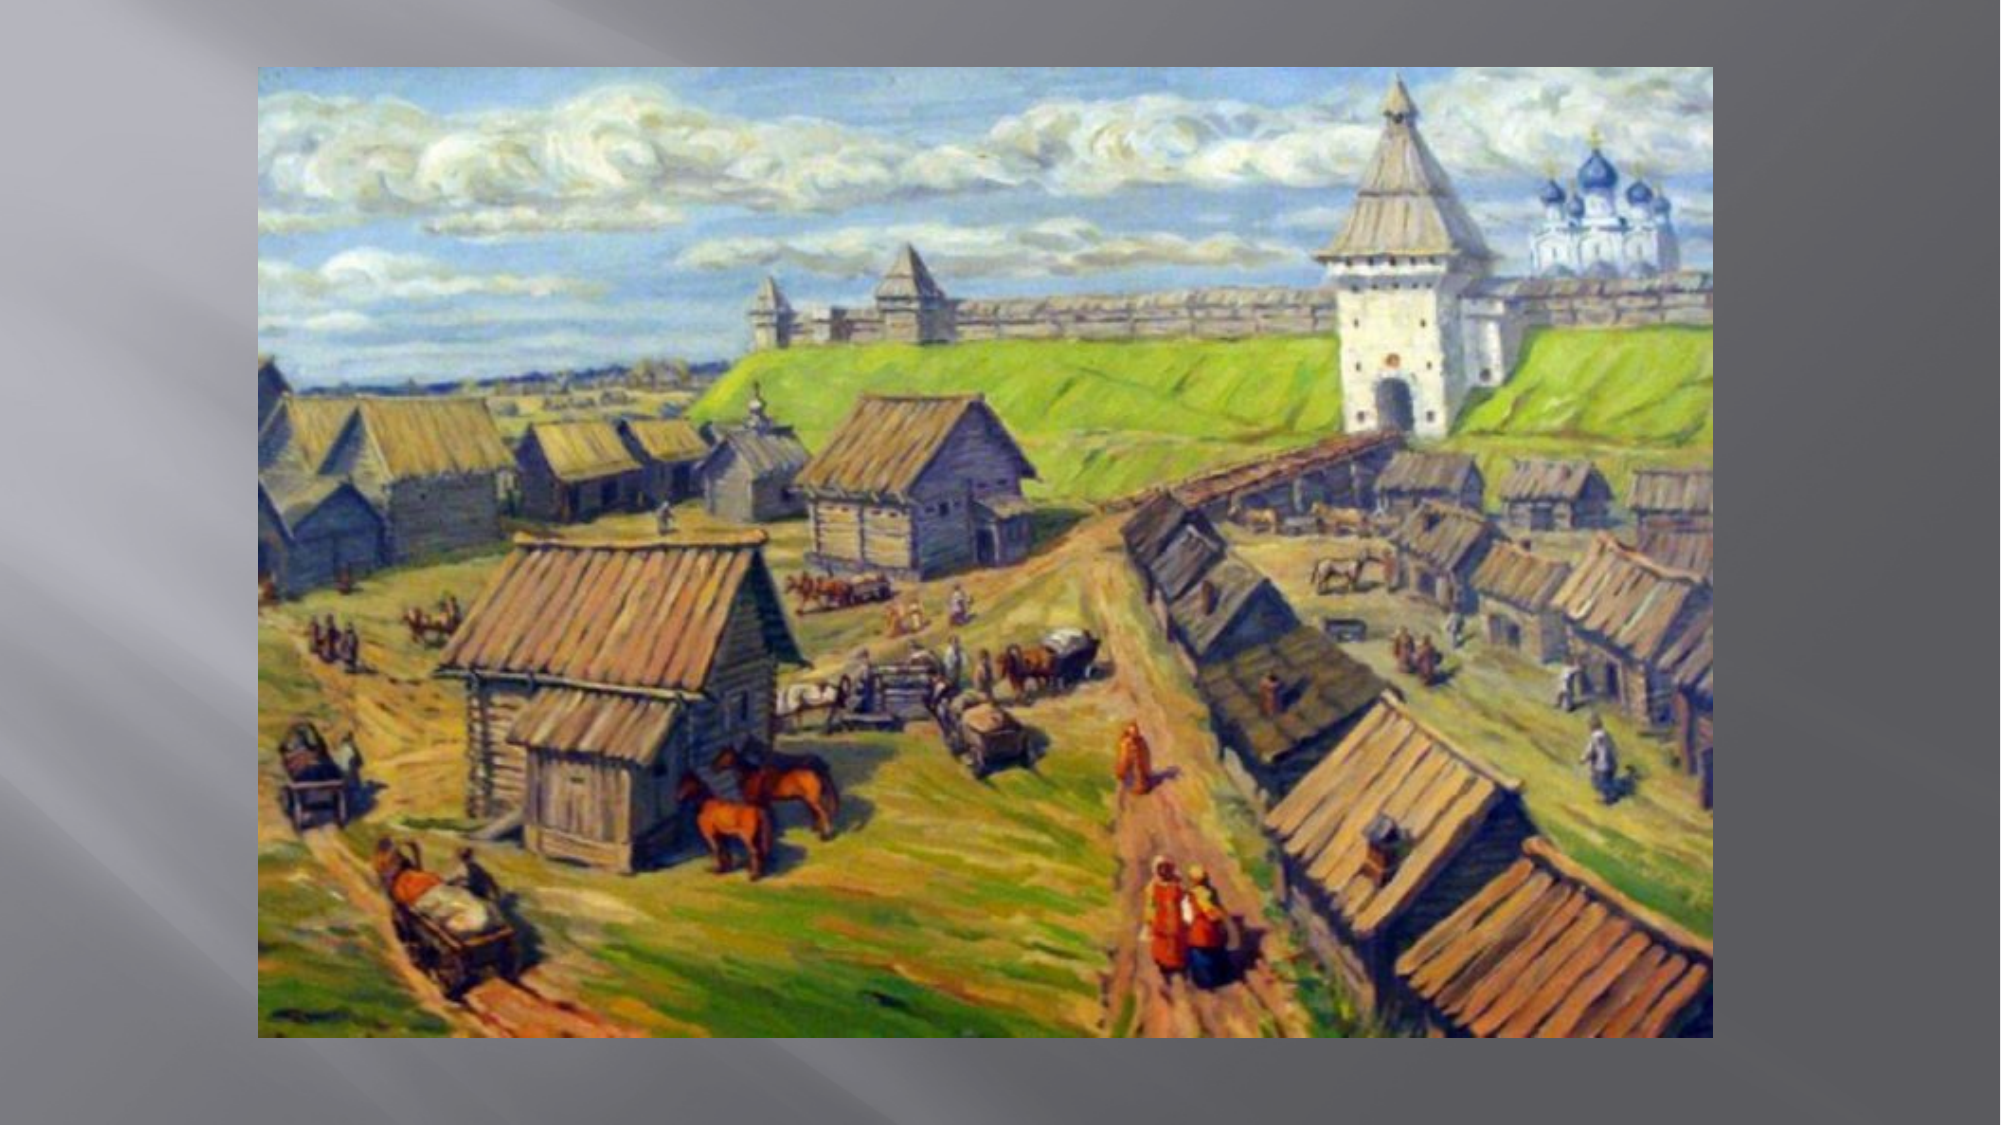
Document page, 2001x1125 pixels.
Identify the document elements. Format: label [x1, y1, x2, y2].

picture [257, 67, 1713, 1038]
